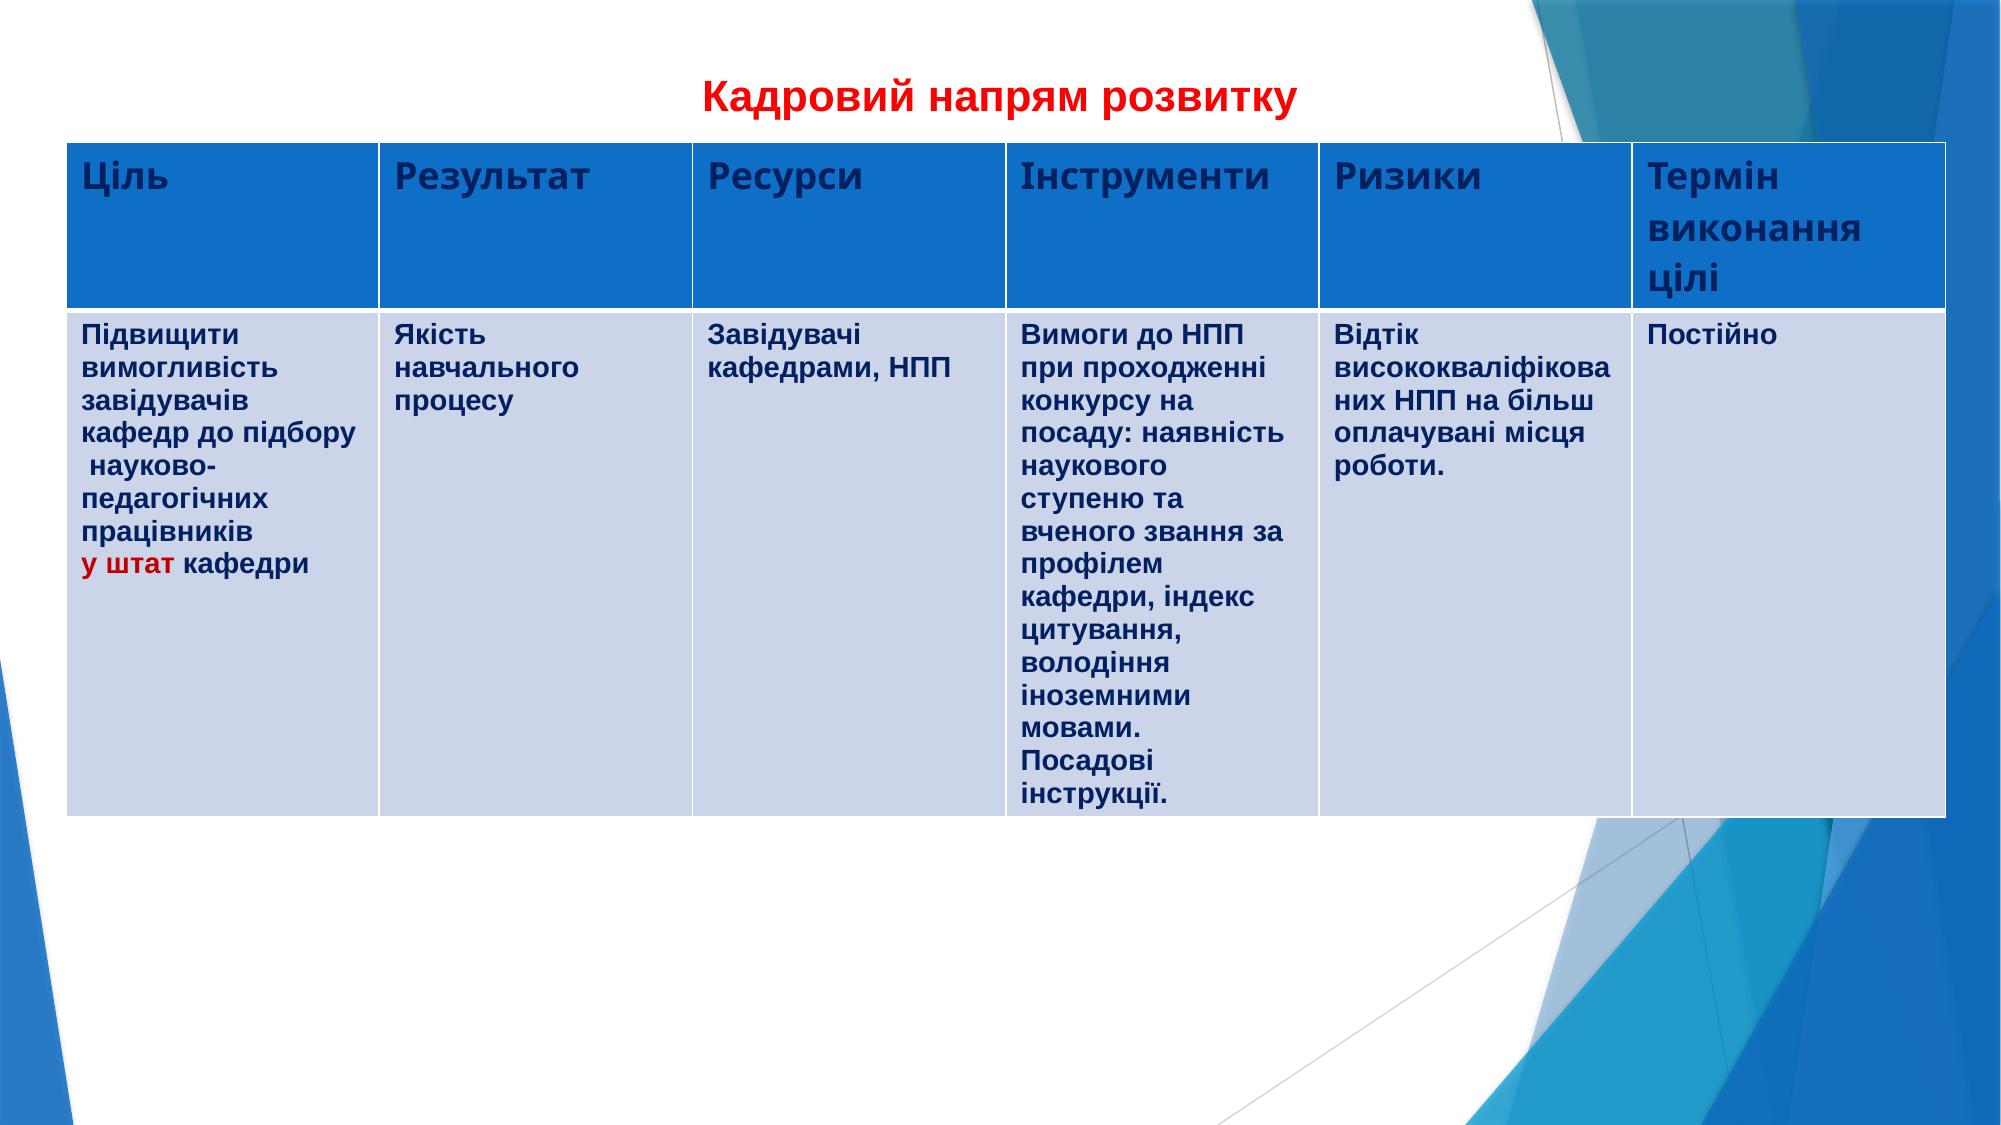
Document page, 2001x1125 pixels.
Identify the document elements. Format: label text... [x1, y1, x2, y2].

title Кадровий напрям розвитку [137, 59, 1863, 128]
table_cell Постійно [1633, 313, 1945, 816]
table_cell Завідувачі кафедрами, НПП [693, 313, 1005, 816]
table_cell Підвищити вимогливість завідувачів кафедр до підбору науково-педагогічних працівників у штат кафедри [67, 313, 378, 816]
table_header Результат [380, 143, 692, 308]
table_header Ресурси [693, 143, 1005, 308]
table_header Ціль [67, 143, 378, 308]
table_cell Вимоги до НПП при проходженні конкурсу на посаду: наявність наукового ступеню та вченого звання за профілем кафедри, індекс цитування, володіння іноземними мовами. Посадові інструкції. [1007, 313, 1318, 816]
table_header Термін виконання цілі [1633, 143, 1945, 308]
table_header Інструменти [1007, 143, 1318, 308]
table_header Ризики [1320, 143, 1631, 308]
table_cell Якість навчального процесу [380, 313, 692, 816]
table_cell Відтік висококваліфікованих НПП на більш оплачувані місця роботи. [1320, 313, 1631, 816]
